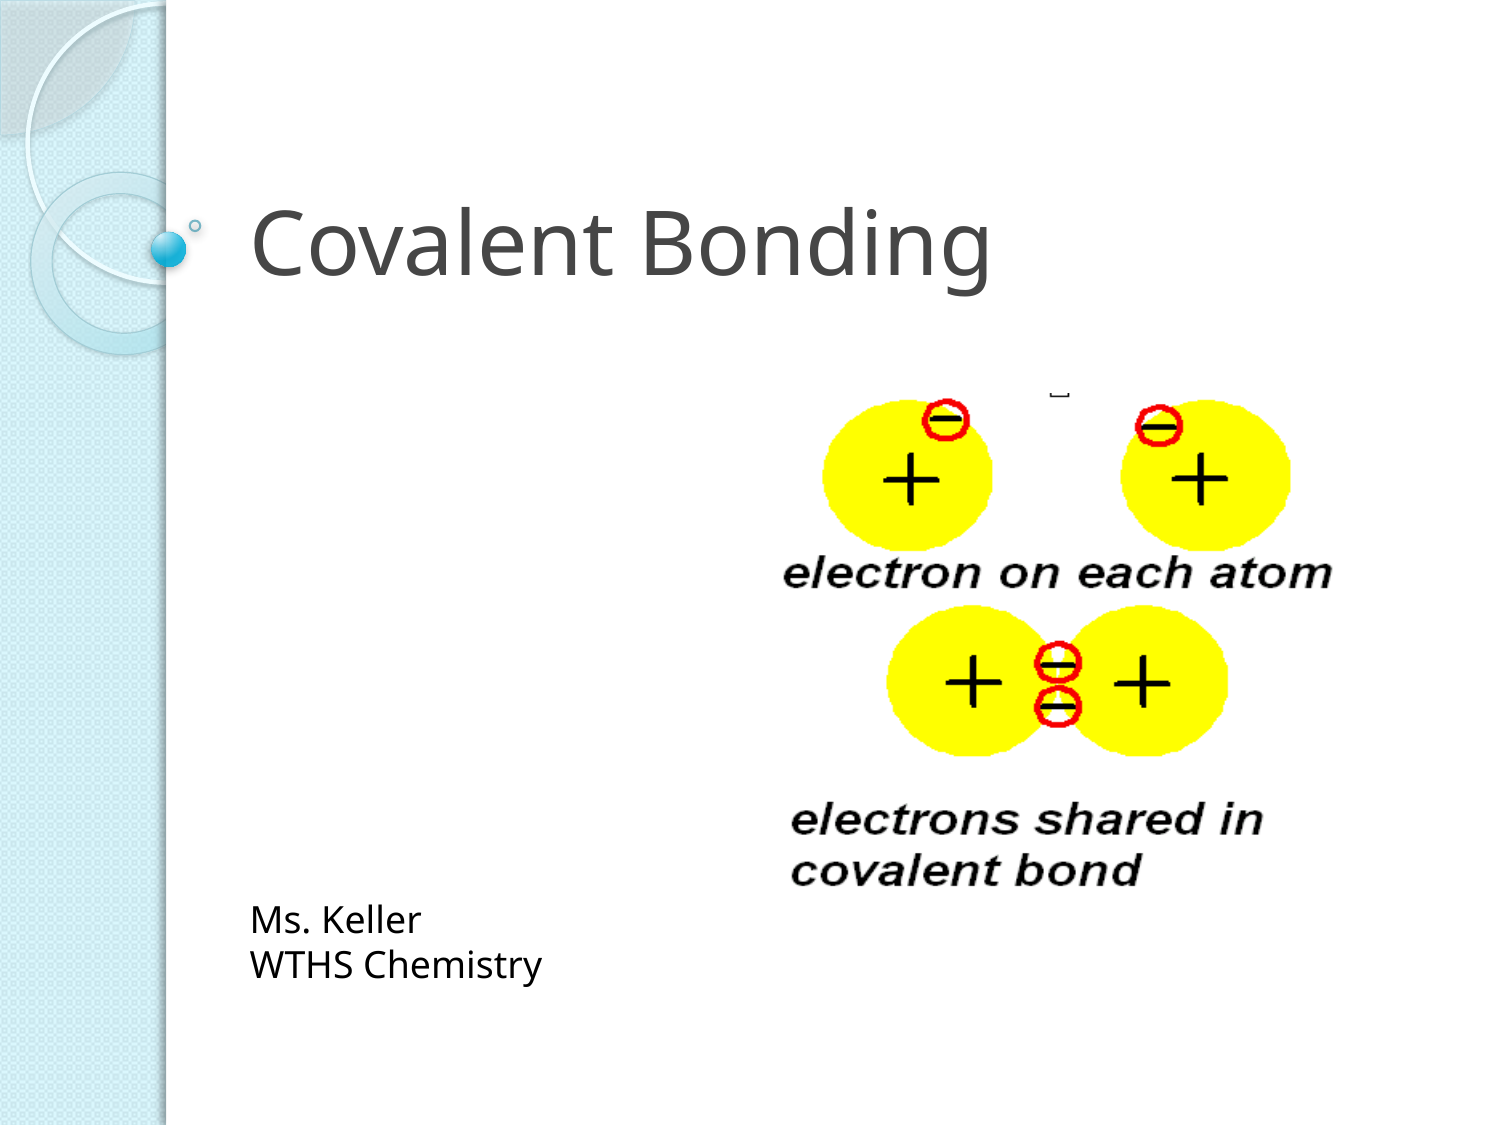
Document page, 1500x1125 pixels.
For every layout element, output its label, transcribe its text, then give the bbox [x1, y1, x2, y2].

picture [781, 393, 1335, 889]
text_box Ms. Keller WTHS Chemistry [234, 888, 782, 994]
title Covalent Bonding [234, 59, 1450, 301]
